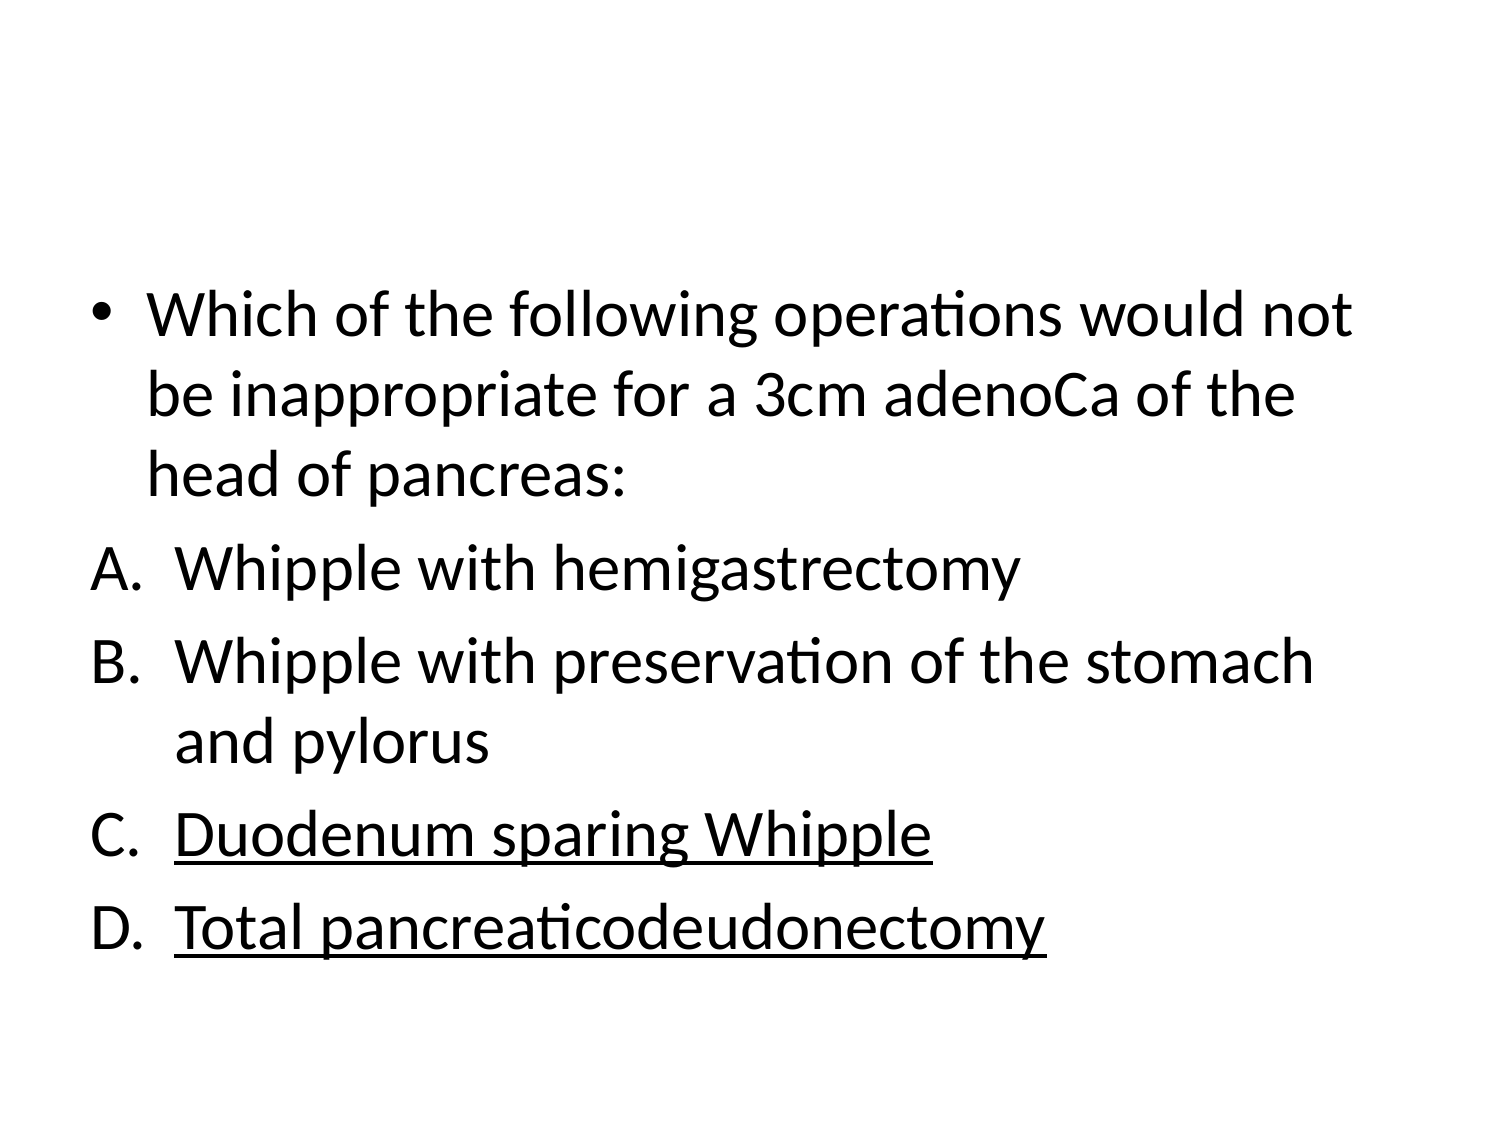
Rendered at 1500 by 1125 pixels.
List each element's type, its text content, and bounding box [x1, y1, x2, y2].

list Which of the following operations would not be inappropriate for a 3cm adenoCa of the head of pancreas: Whipple with hemigastrectomy Whipple with preservation of the stomach and pylorus Duodenum sparing Whipple Total pancreaticodeudonectomy [75, 262, 1425, 1005]
